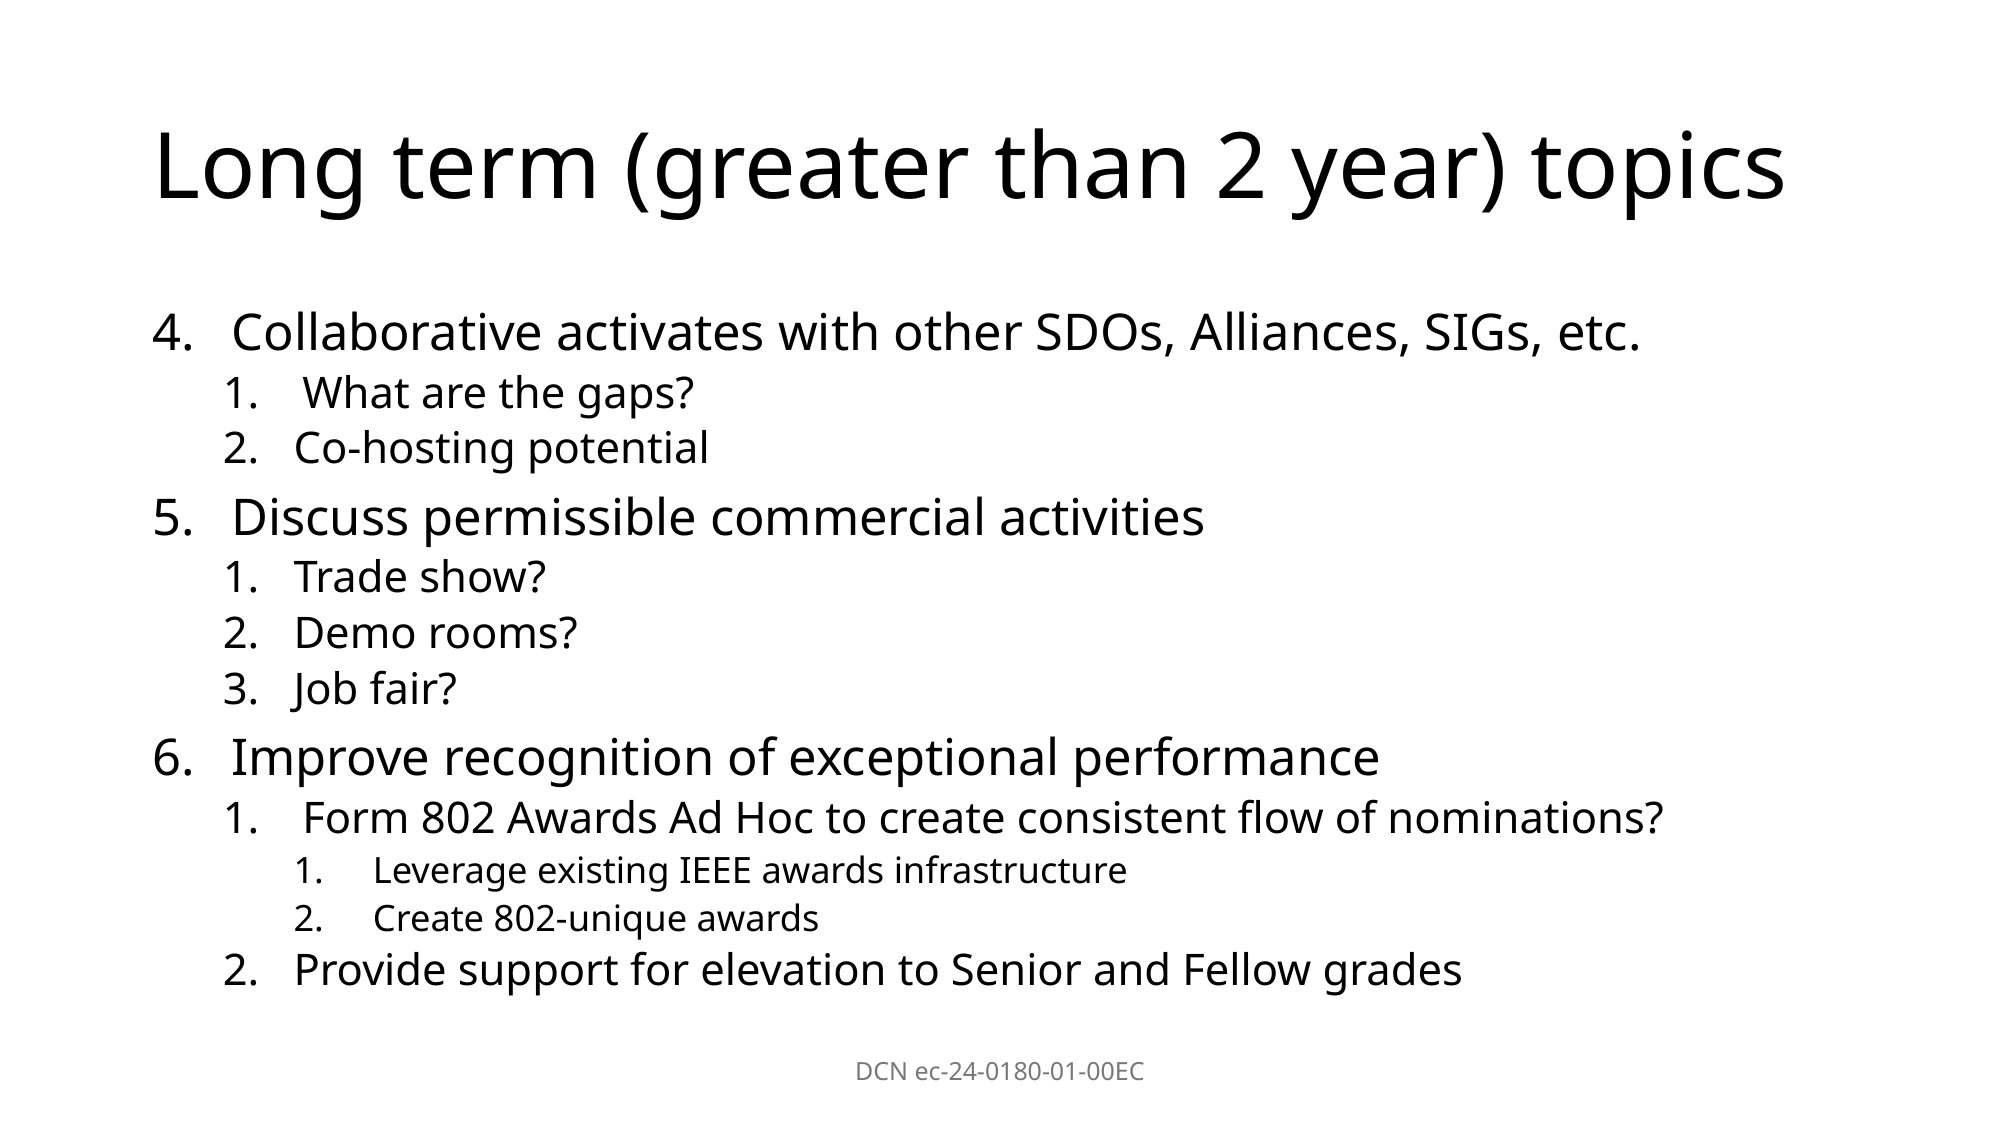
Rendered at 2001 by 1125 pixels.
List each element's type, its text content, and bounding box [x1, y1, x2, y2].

list Collaborative activates with other SDOs, Alliances, SIGs, etc. What are the gaps? Co-hosting potential Discuss permissible commercial activities Trade show? Demo rooms? Job fair? Improve recognition of exceptional performance Form 802 Awards Ad Hoc to create consistent flow of nominations? Leverage existing IEEE awards infrastructure Create 802-unique awards Provide support for elevation to Senior and Fellow grades [137, 299, 1863, 1014]
footer DCN ec-24-0180-01-00EC [662, 1042, 1338, 1103]
title Long term (greater than 2 year) topics [137, 59, 1863, 278]
